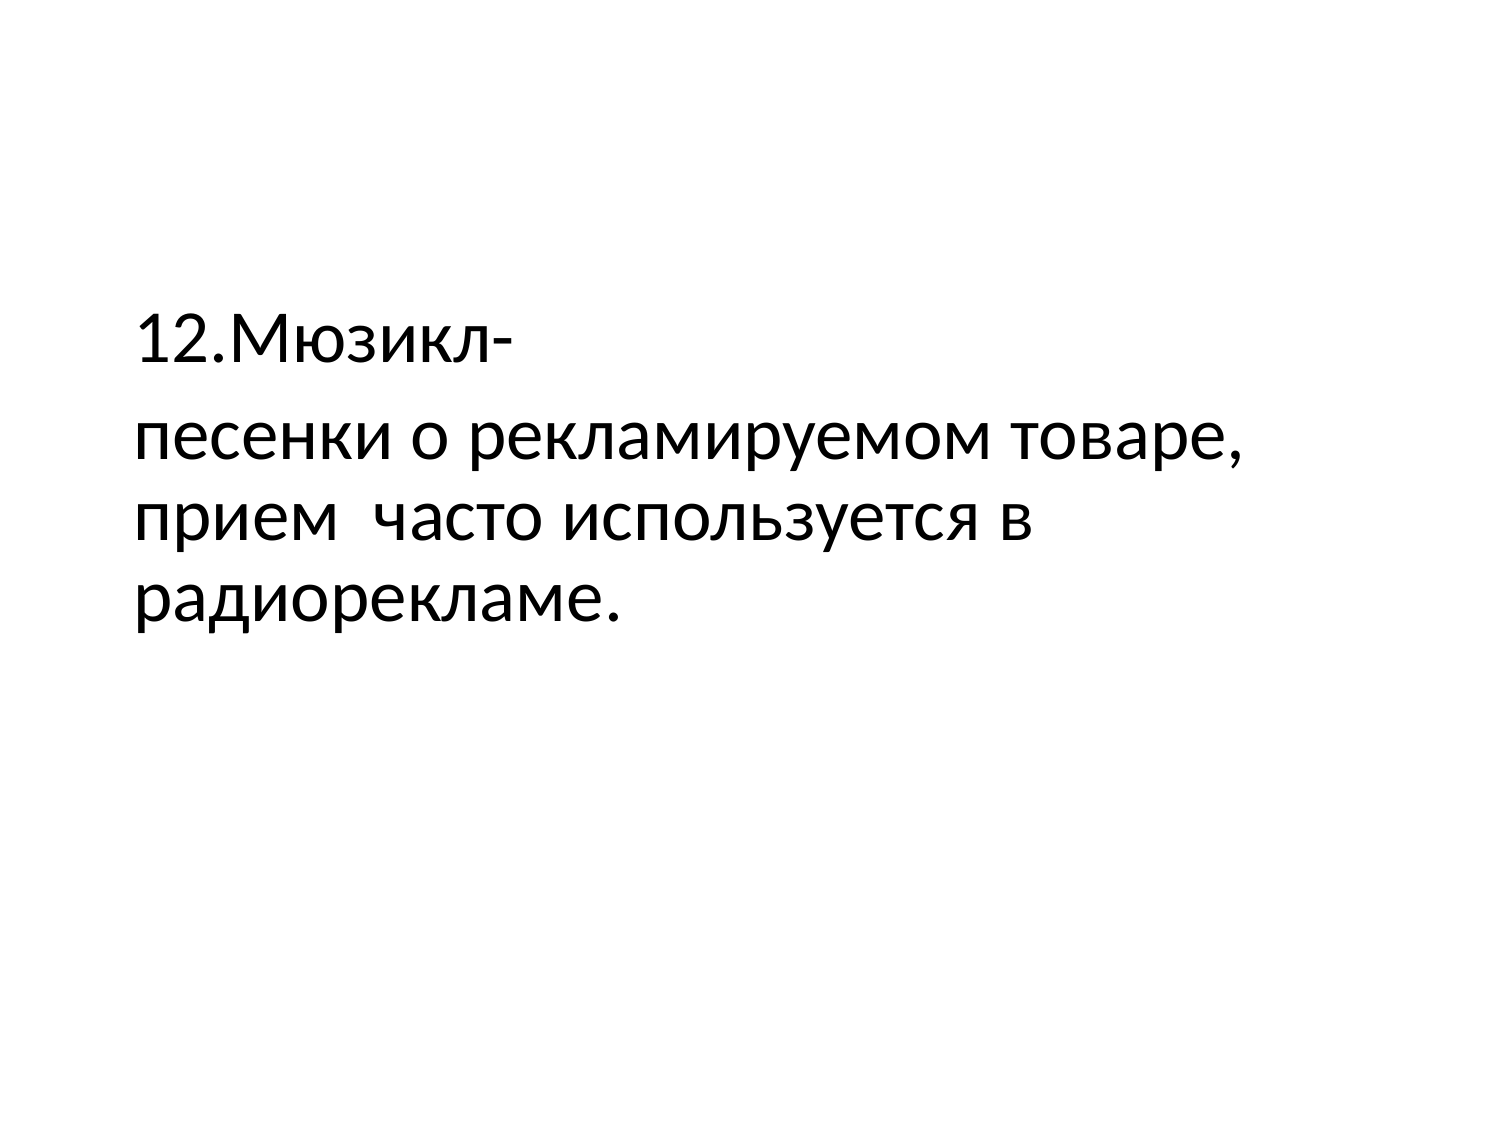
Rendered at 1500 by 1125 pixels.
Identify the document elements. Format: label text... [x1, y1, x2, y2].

list Мюзикл- песенки о рекламируемом товаре, прием часто используется в радиорекламе. [100, 290, 1451, 1125]
